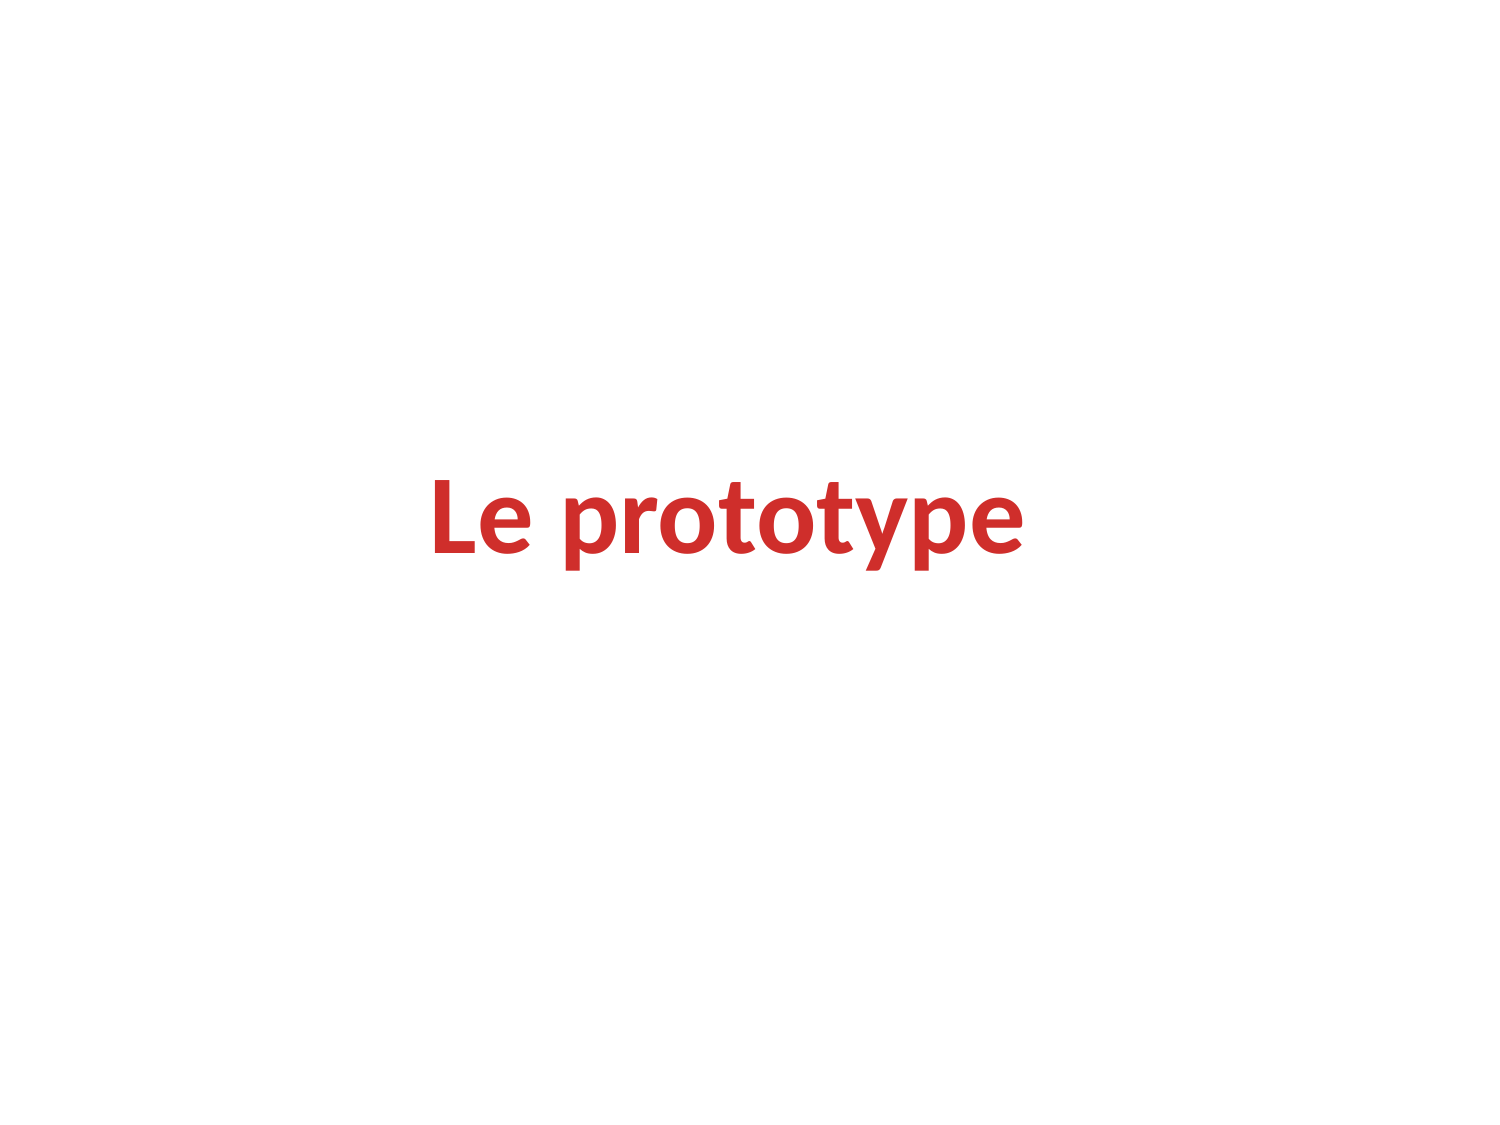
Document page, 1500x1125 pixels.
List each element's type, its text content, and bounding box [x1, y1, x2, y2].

text_box Le prototype [414, 433, 1042, 584]
